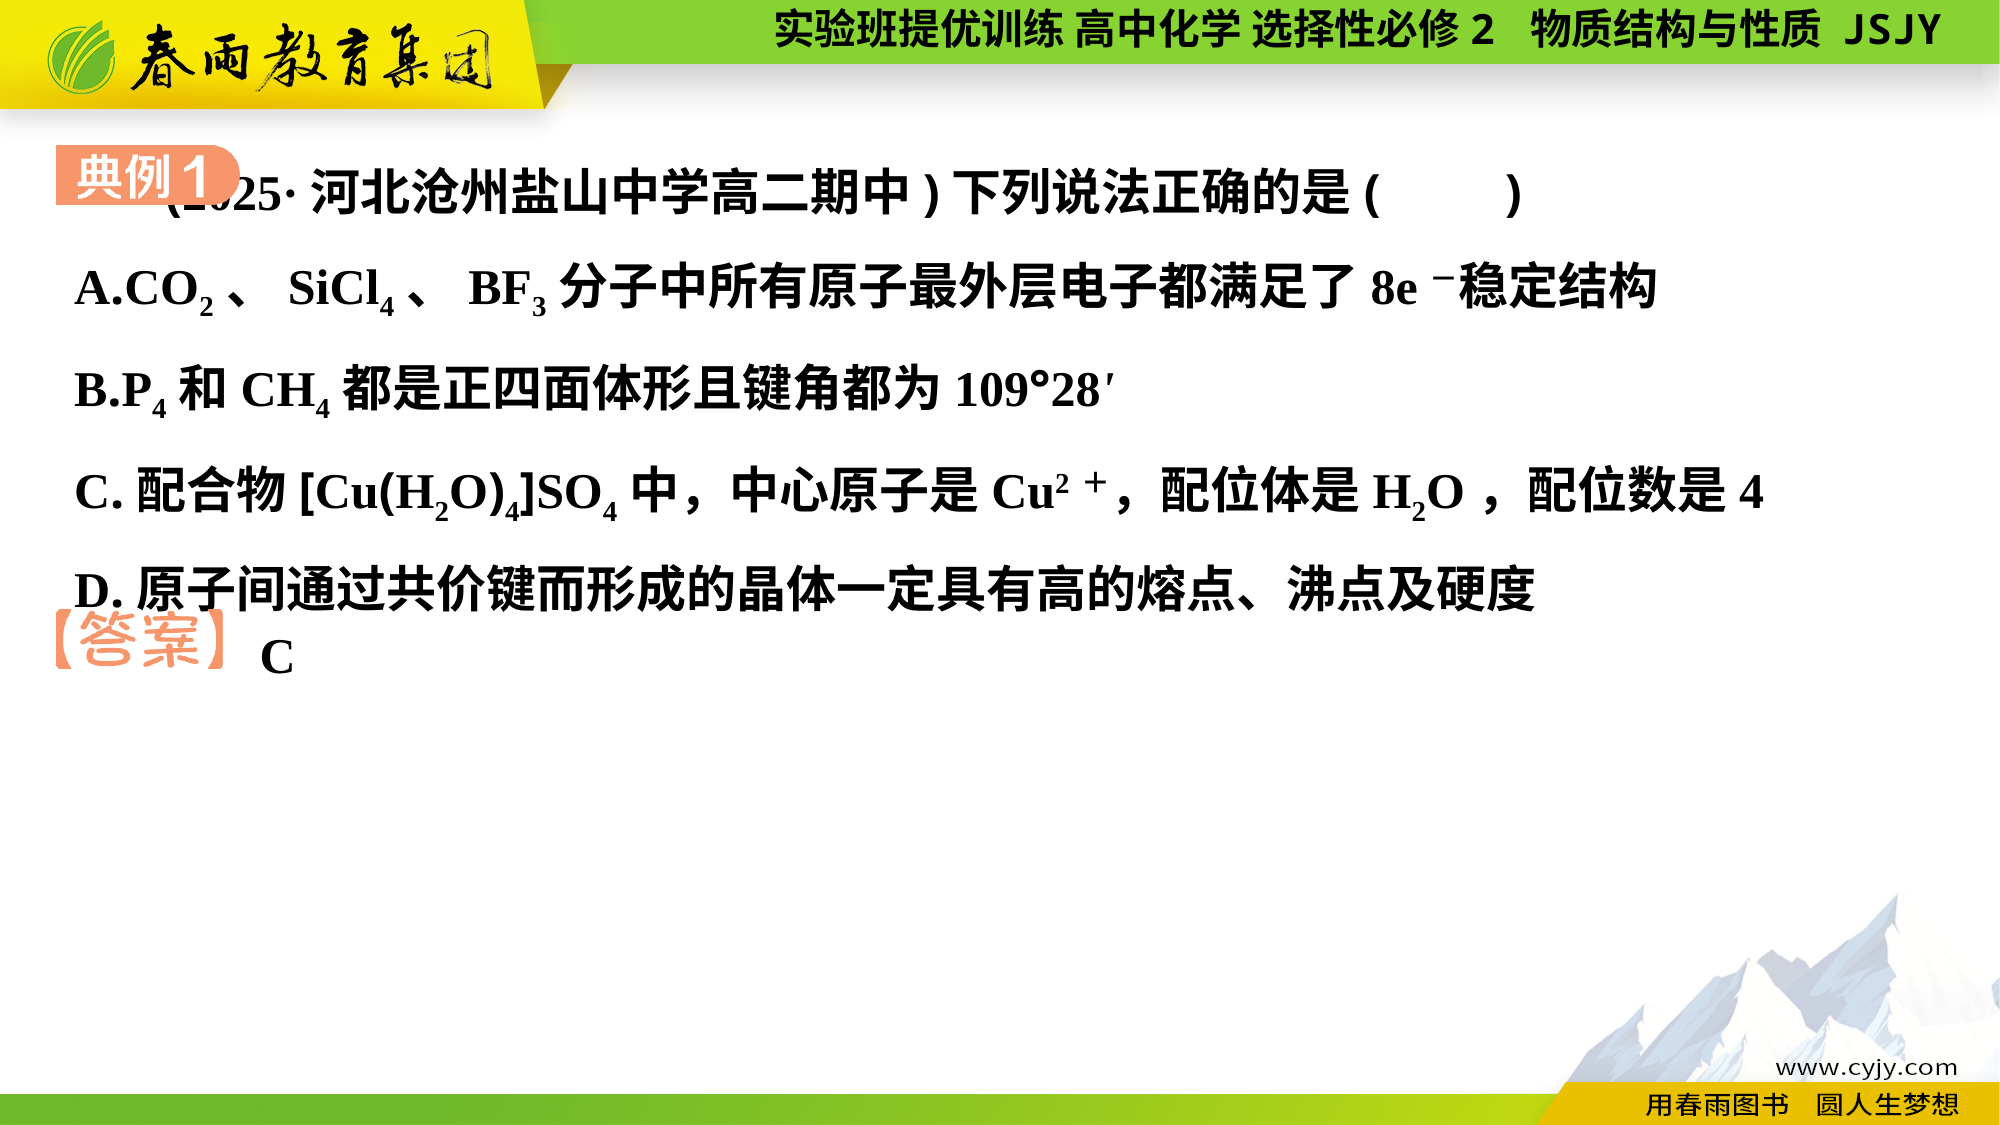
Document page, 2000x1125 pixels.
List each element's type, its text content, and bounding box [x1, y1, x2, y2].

text_box C [56, 586, 1944, 692]
picture [0, 0, 2000, 1125]
list (2025·河北沧州盐山中学高二期中)下列说法正确的是( ) A.CO2、SiCl4、BF3分子中所有原子最外层电子都满足了8e－稳定结构 B.P4和CH4都是正四面体形且键角都为109°28' C.配合物[Cu(H2O)4]SO4中，中心原子是Cu2＋，配位体是H2O，配位数是4 D.原子间通过共价键而形成的晶体一定具有高的熔点、沸点及硬度 [59, 122, 1944, 586]
